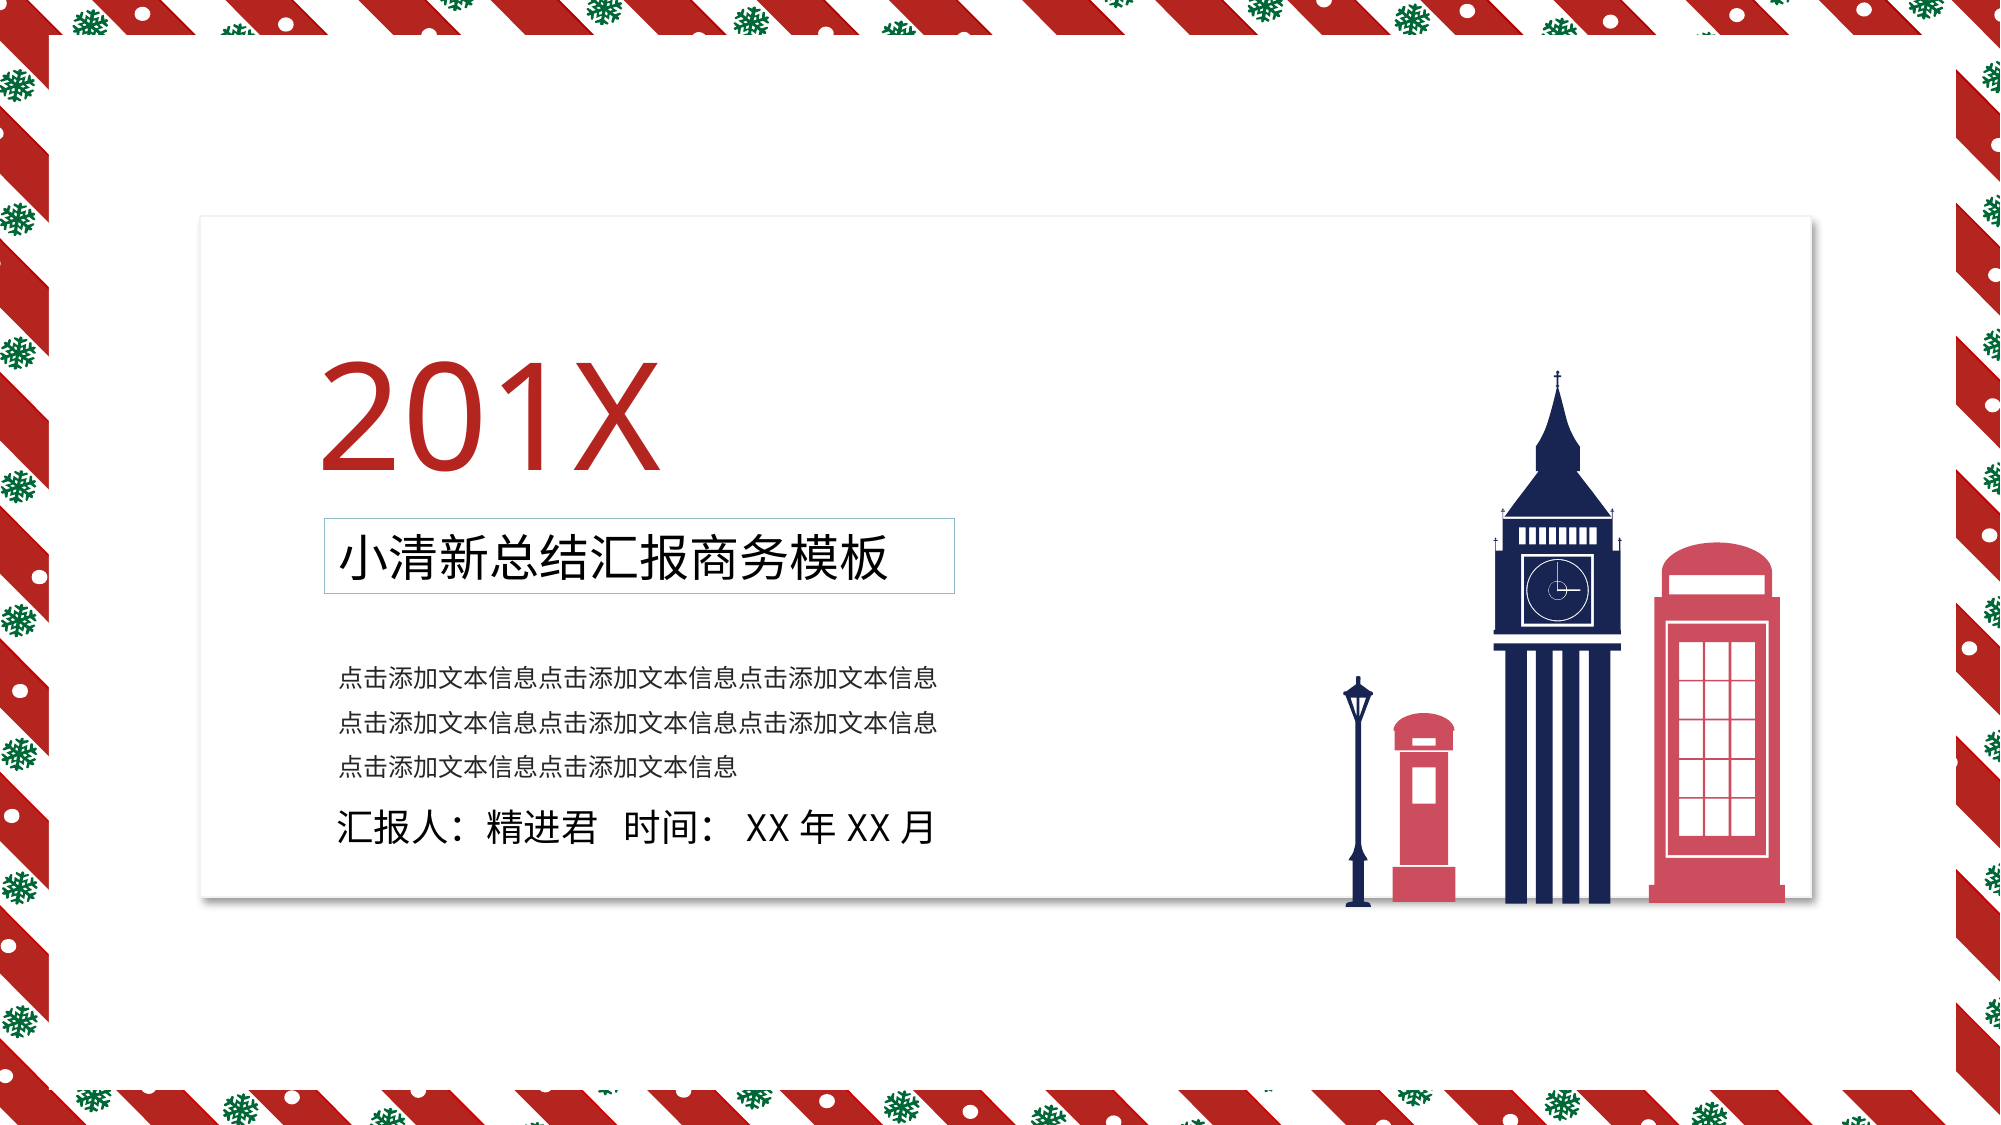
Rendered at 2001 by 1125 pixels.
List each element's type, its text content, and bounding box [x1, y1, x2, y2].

text_box [199, 215, 1812, 898]
text_box 小清新总结汇报商务模板 [324, 518, 955, 594]
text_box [1343, 370, 1786, 907]
text_box 点击添加文本信息点击添加文本信息点击添加文本信息点击添加文本信息点击添加文本信息点击添加文本信息点击添加文本信息点击添加文本信息 [324, 639, 965, 790]
text_box 汇报人：精进君 时间：XX年XX月 [321, 796, 953, 856]
text_box 201X [301, 313, 724, 509]
